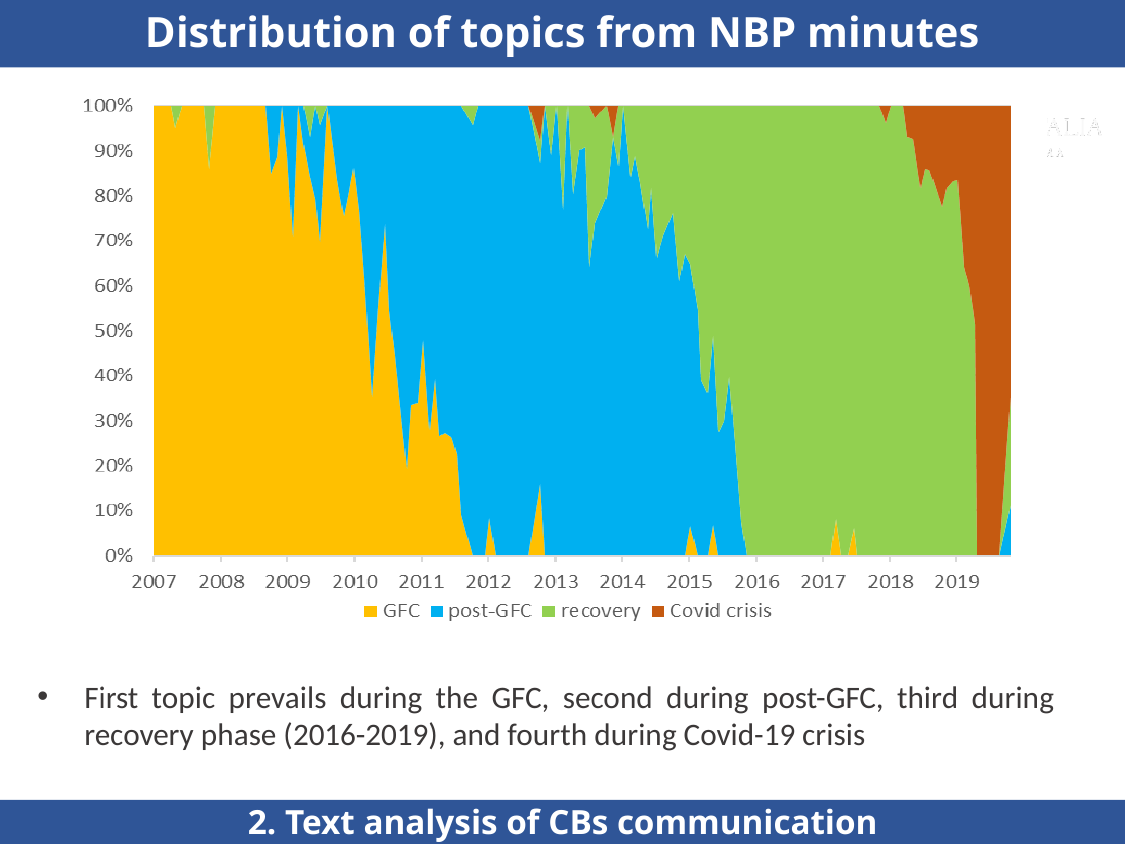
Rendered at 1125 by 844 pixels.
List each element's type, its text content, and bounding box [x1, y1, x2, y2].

text_box 2. Text analysis of CBs communication [0, 799, 1125, 844]
text_box First topic prevails during the GFC, second during post-GFC, third during recovery phase (2016-2019), and fourth during Covid-19 crisis [22, 669, 1071, 760]
title Distribution of topics from NBP minutes [0, 0, 1125, 68]
picture [78, 79, 1102, 635]
